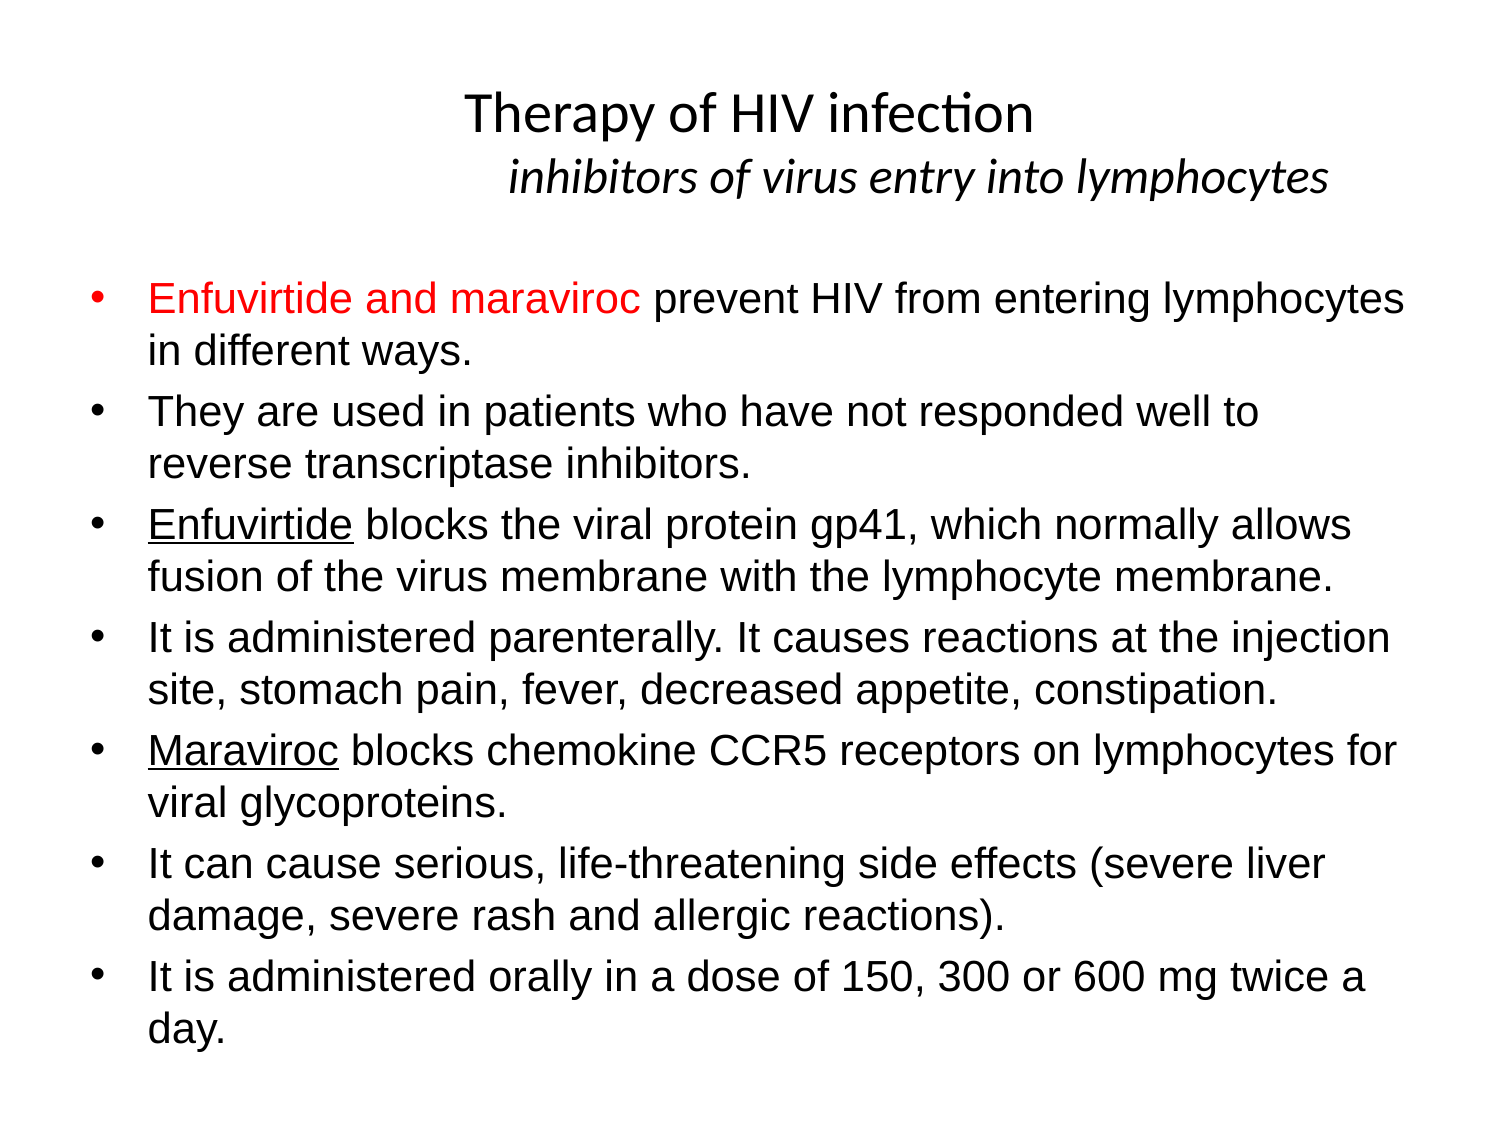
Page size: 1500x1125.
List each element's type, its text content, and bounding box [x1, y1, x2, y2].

title Therapy of HIV infection inhibitors of virus entry into lymphocytes [75, 45, 1425, 233]
list Enfuvirtide and maraviroc prevent HIV from entering lymphocytes in different ways. They are used in patients who have not responded well to reverse transcriptase inhibitors. Enfuvirtide blocks the viral protein gp41, which normally allows fusion of the virus membrane with the lymphocyte membrane. It is administered parenterally. It causes reactions at the injection site, stomach pain, fever, decreased appetite, constipation. Maraviroc blocks chemokine CCR5 receptors on lymphocytes for viral glycoproteins. It can cause serious, life-threatening side effects (severe liver damage, severe rash and allergic reactions). It is administered orally in a dose of 150, 300 or 600 mg twice a day. [75, 262, 1425, 1071]
